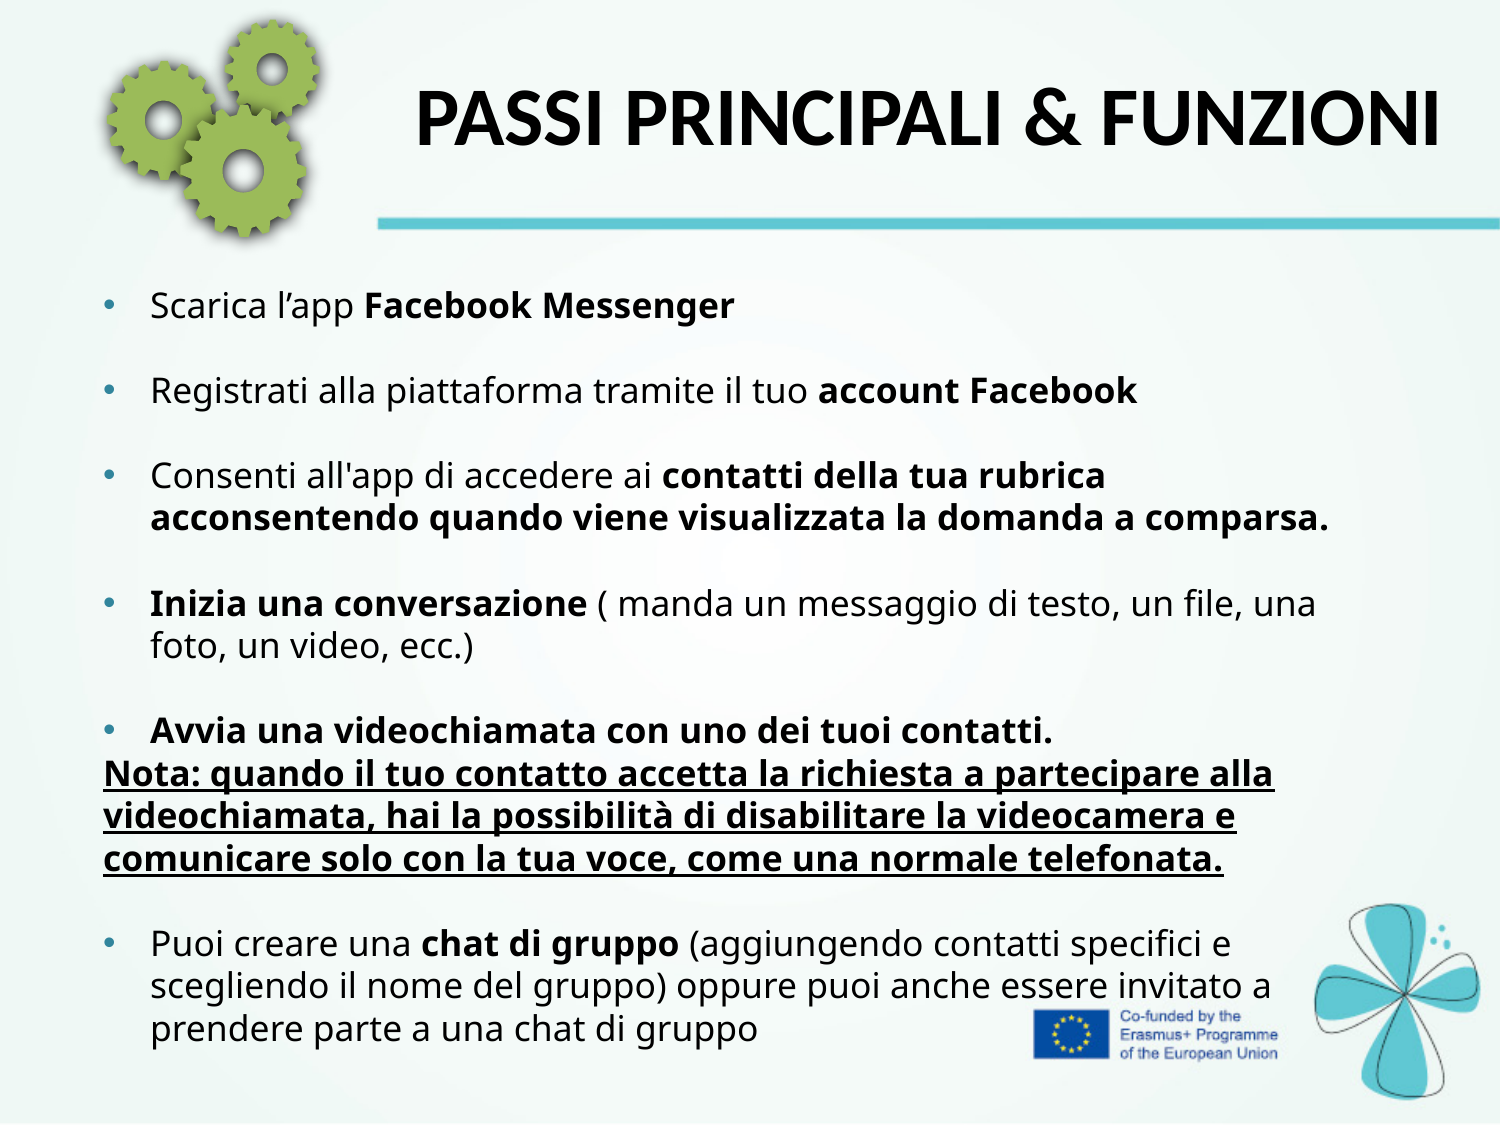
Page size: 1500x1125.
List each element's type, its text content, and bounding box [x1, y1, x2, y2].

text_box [106, 19, 320, 237]
text_box Scarica l’app Facebook Messenger Registrati alla piattaforma tramite il tuo account Facebook Consenti all'app di accedere ai contatti della tua rubrica acconsentendo quando viene visualizzata la domanda a comparsa. Inizia una conversazione ( manda un messaggio di testo, un file, una foto, un video, ecc.) Avvia una videochiamata con uno dei tuoi contatti. Nota: quando il tuo contatto accetta la richiesta a partecipare alla videochiamata, hai la possibilità di disabilitare la videocamera e comunicare solo con la tua voce, come una normale telefonata. Puoi creare una chat di gruppo (aggiungendo contatti specifici e scegliendo il nome del gruppo) oppure puoi anche essere invitato a prendere parte a una chat di gruppo [88, 275, 1359, 1056]
picture [0, 0, 1500, 1125]
text_box PASSI PRINCIPALI & FUNZIONI [325, 55, 1459, 170]
